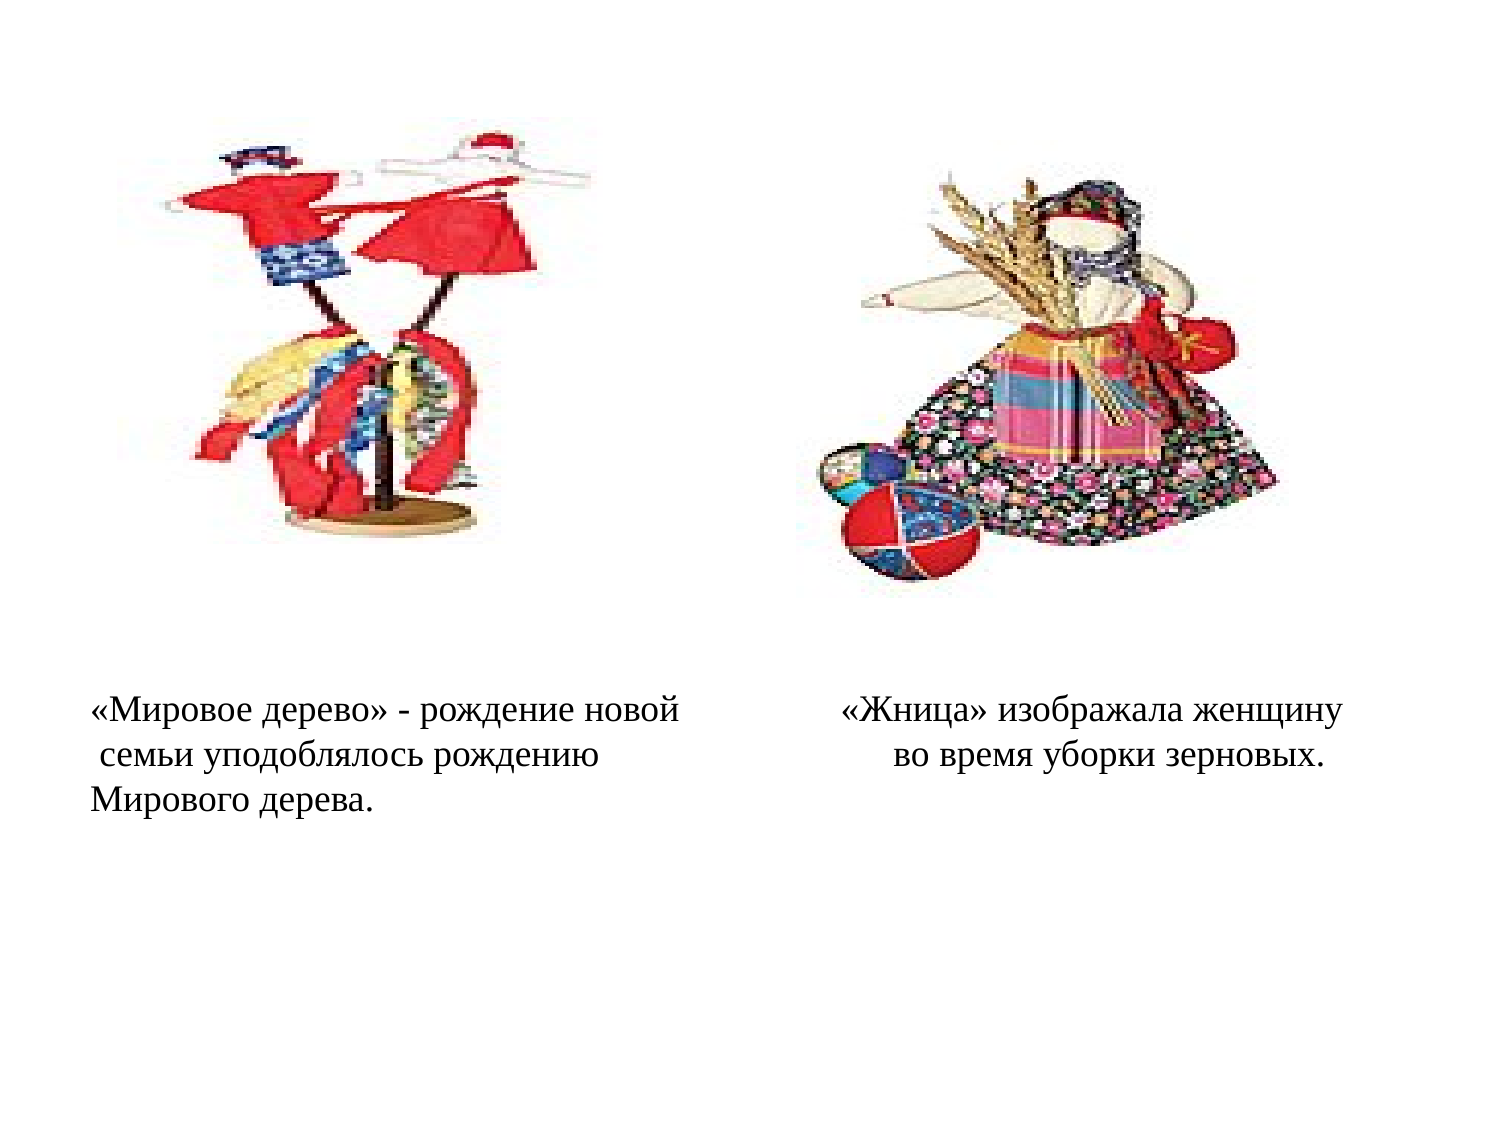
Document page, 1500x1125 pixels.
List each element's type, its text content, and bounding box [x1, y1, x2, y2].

title «Мировое дерево» - рождение новой «Жница» изображала женщину семьи уподоблялось рождению во время уборки зерновых. Мирового дерева. [75, 632, 1425, 915]
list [116, 116, 610, 544]
picture [796, 140, 1290, 598]
